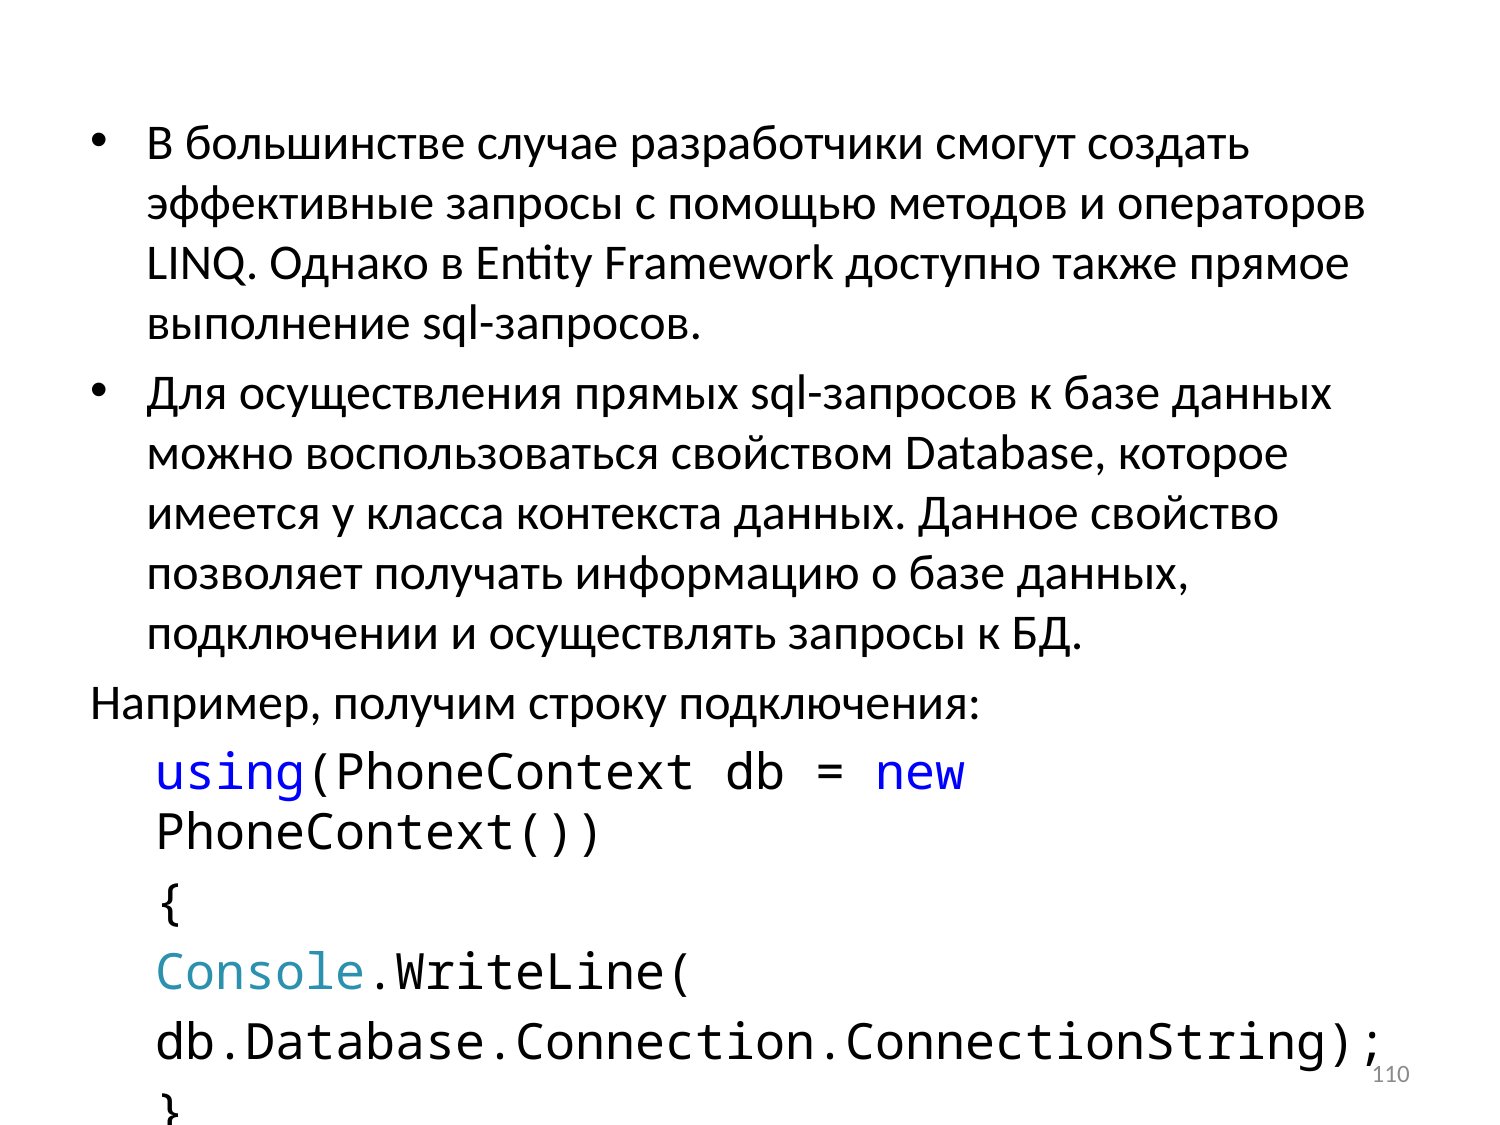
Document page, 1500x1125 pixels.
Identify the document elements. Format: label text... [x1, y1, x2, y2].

slide_number 110 [1074, 1042, 1425, 1103]
list В большинстве случае разработчики смогут создать эффективные запросы с помощью методов и операторов LINQ. Однако в Entity Framework доступно также прямое выполнение sql-запросов. Для осуществления прямых sql-запросов к базе данных можно воспользоваться свойством Database, которое имеется у класса контекста данных. Данное свойство позволяет получать информацию о базе данных, подключении и осуществлять запросы к БД. Например, получим строку подключения: using(PhoneContext db = new PhoneContext()) { Console.WriteLine( db.Database.Connection.ConnectionString); } [75, 101, 1425, 1005]
